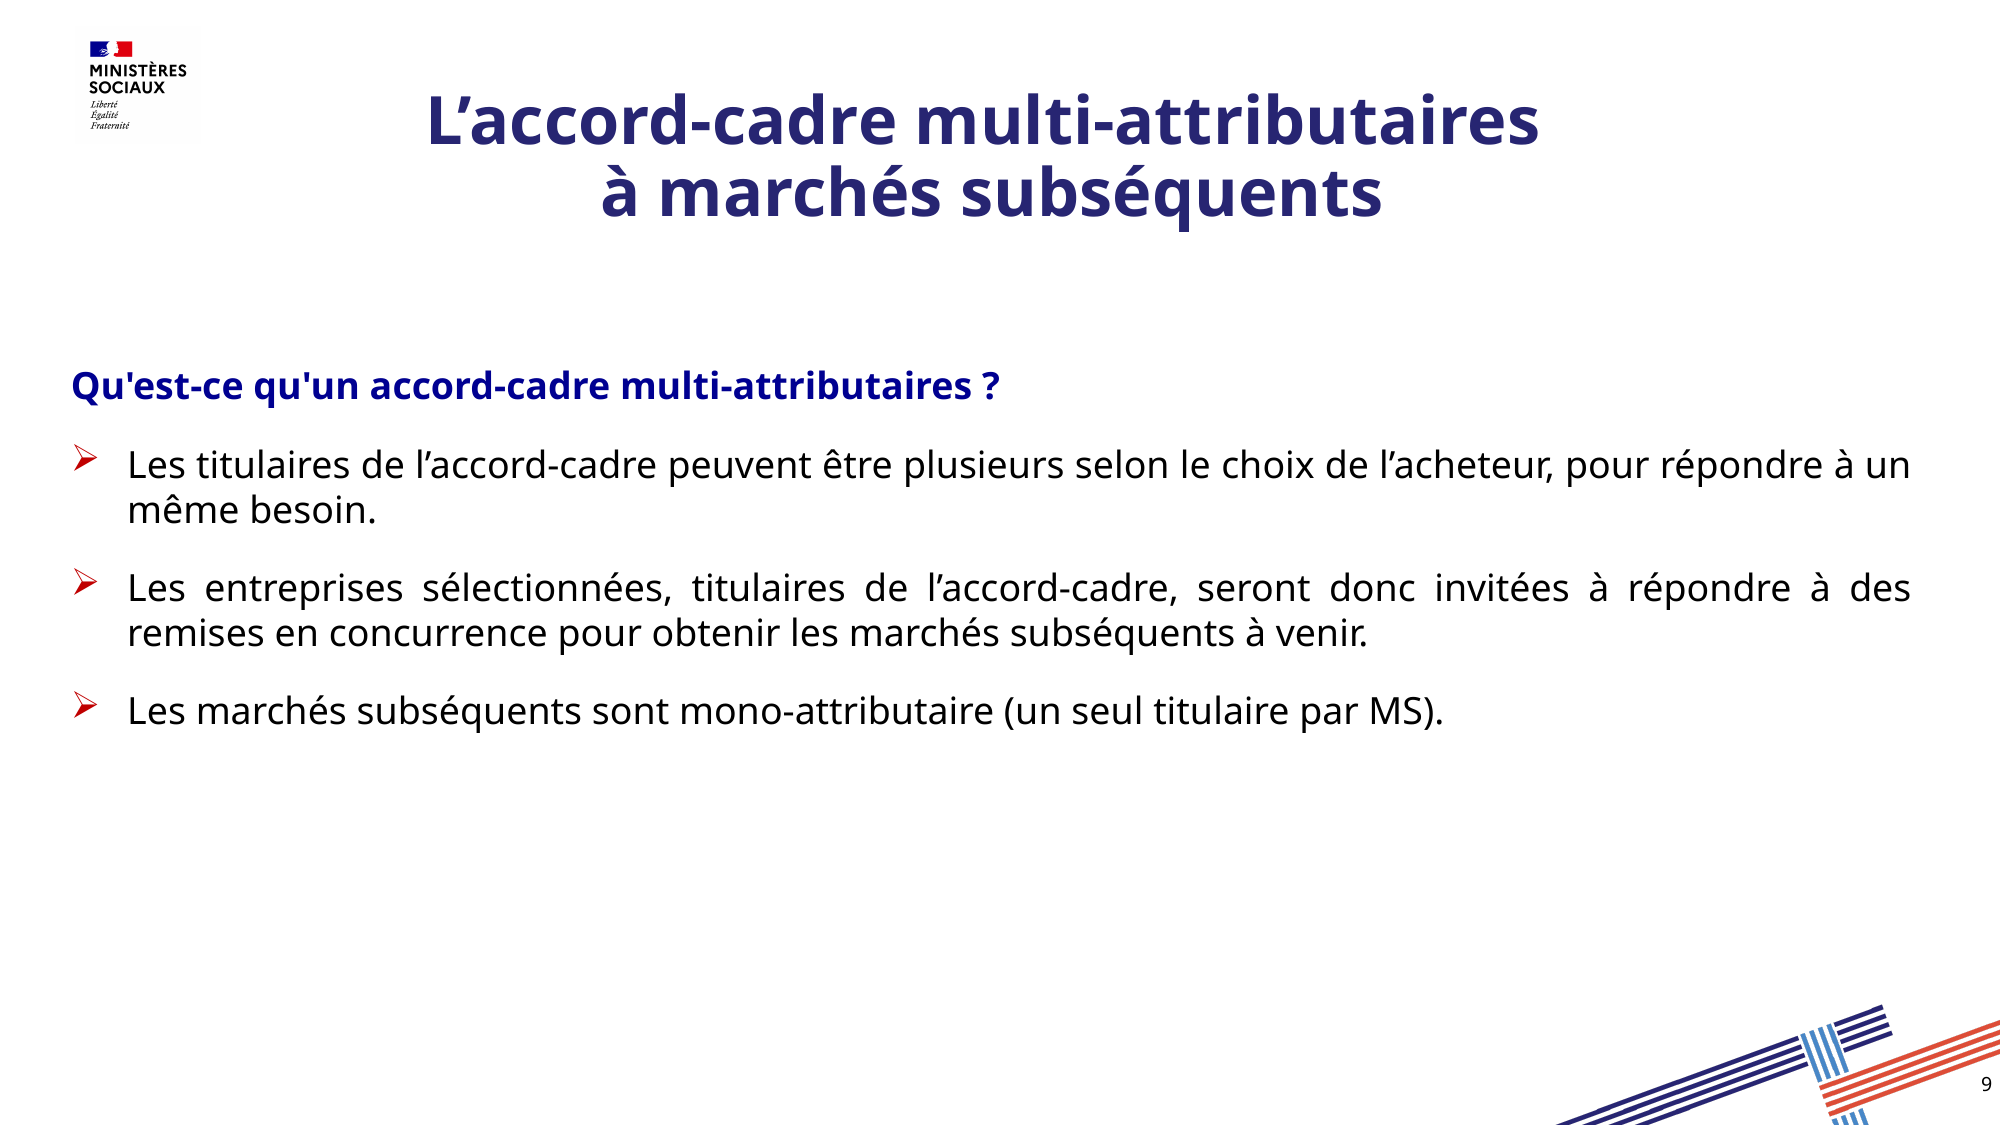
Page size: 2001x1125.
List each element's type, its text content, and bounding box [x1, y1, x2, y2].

picture [1550, 943, 2000, 1125]
slide_number 9 [1618, 1046, 1993, 1125]
title L’accord-cadre multi-attributaires à marchés subséquents [70, 99, 1914, 218]
text_box Qu'est-ce qu'un accord-cadre multi-attributaires ? Les titulaires de l’accord-cadre peuvent être plusieurs selon le choix de l’acheteur, pour répondre à un même besoin. Les entreprises sélectionnées, titulaires de l’accord-cadre, seront donc invitées à répondre à des remises en concurrence pour obtenir les marchés subséquents à venir. Les marchés subséquents sont mono-attributaire (un seul titulaire par MS). [70, 362, 1914, 710]
picture [75, 26, 201, 99]
